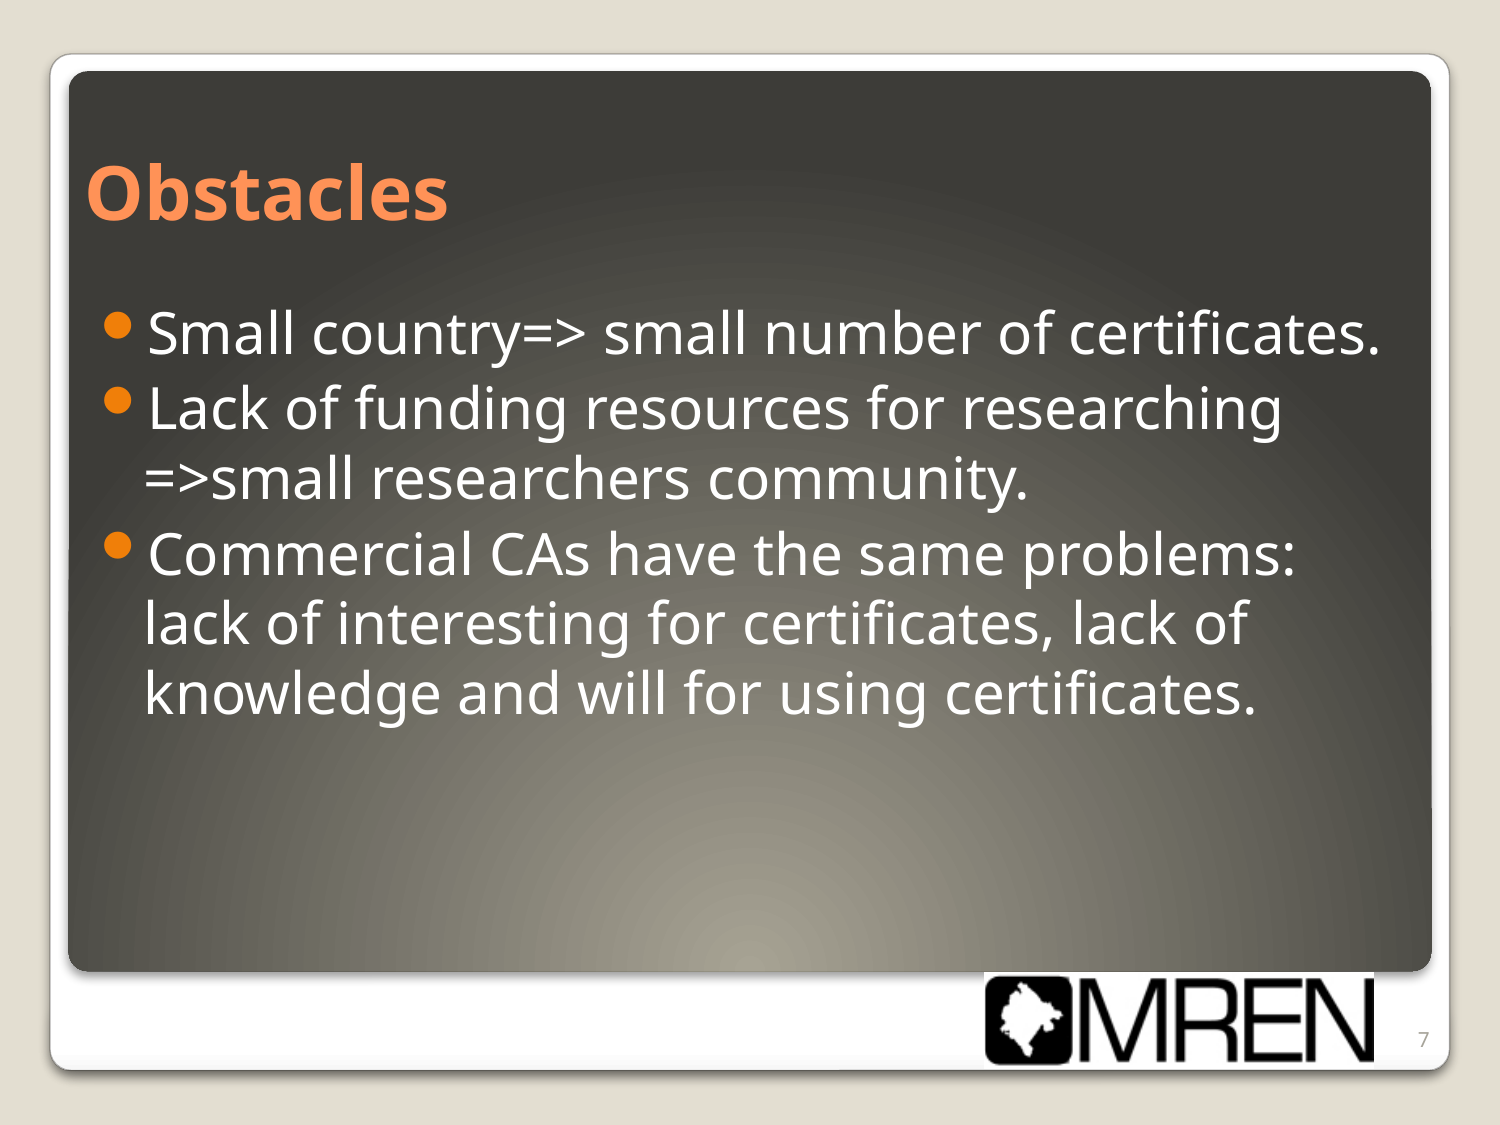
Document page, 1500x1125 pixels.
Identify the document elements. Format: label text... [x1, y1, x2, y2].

picture [984, 972, 1375, 1069]
title Obstacles [70, 70, 1413, 243]
list Small country=> small number of certificates. Lack of funding resources for researching =>small researchers community. Commercial CAs have the same problems: lack of interesting for certificates, lack of knowledge and will for using certificates. [70, 281, 1413, 969]
slide_number 7 [1380, 1002, 1445, 1063]
